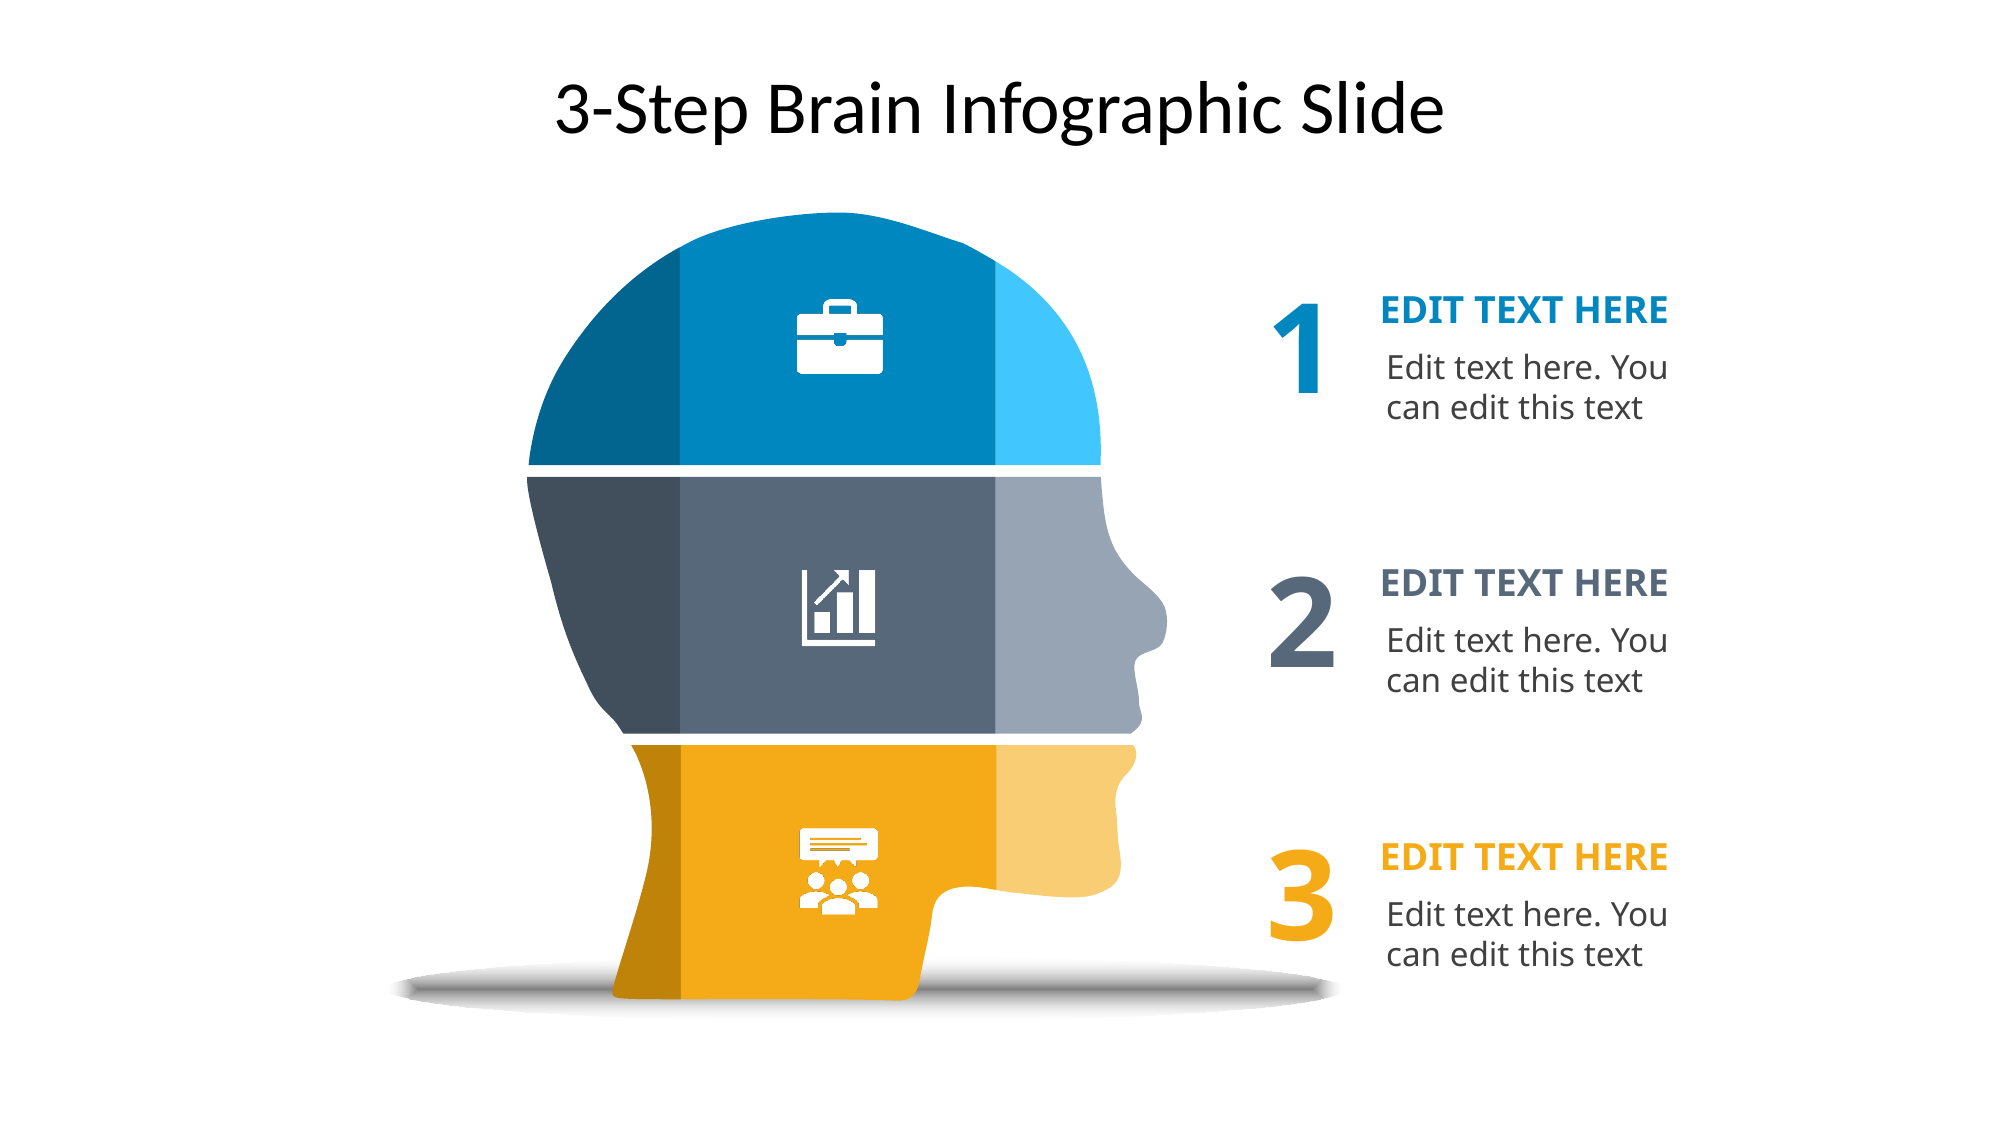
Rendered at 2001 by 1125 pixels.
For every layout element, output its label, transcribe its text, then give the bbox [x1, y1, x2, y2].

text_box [612, 745, 1137, 1001]
text_box 3-Step Brain Infographic Slide [99, 45, 1900, 162]
picture [798, 300, 882, 335]
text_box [527, 476, 1168, 734]
text_box [384, 960, 1346, 1022]
text_box Edit text here. You can edit this text [1371, 338, 1702, 434]
picture [798, 340, 882, 373]
text_box 2 [1251, 534, 1353, 700]
text_box 3 [1251, 808, 1353, 973]
text_box 1 [1251, 261, 1353, 427]
text_box EDIT TEXT HERE [1364, 278, 1684, 338]
text_box Edit text here. You can edit this text [1371, 612, 1702, 707]
text_box EDIT TEXT HERE [1364, 551, 1684, 612]
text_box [528, 212, 1101, 466]
text_box Edit text here. You can edit this text [1371, 885, 1702, 981]
picture [786, 556, 889, 660]
text_box EDIT TEXT HERE [1364, 825, 1684, 885]
picture [786, 819, 889, 923]
